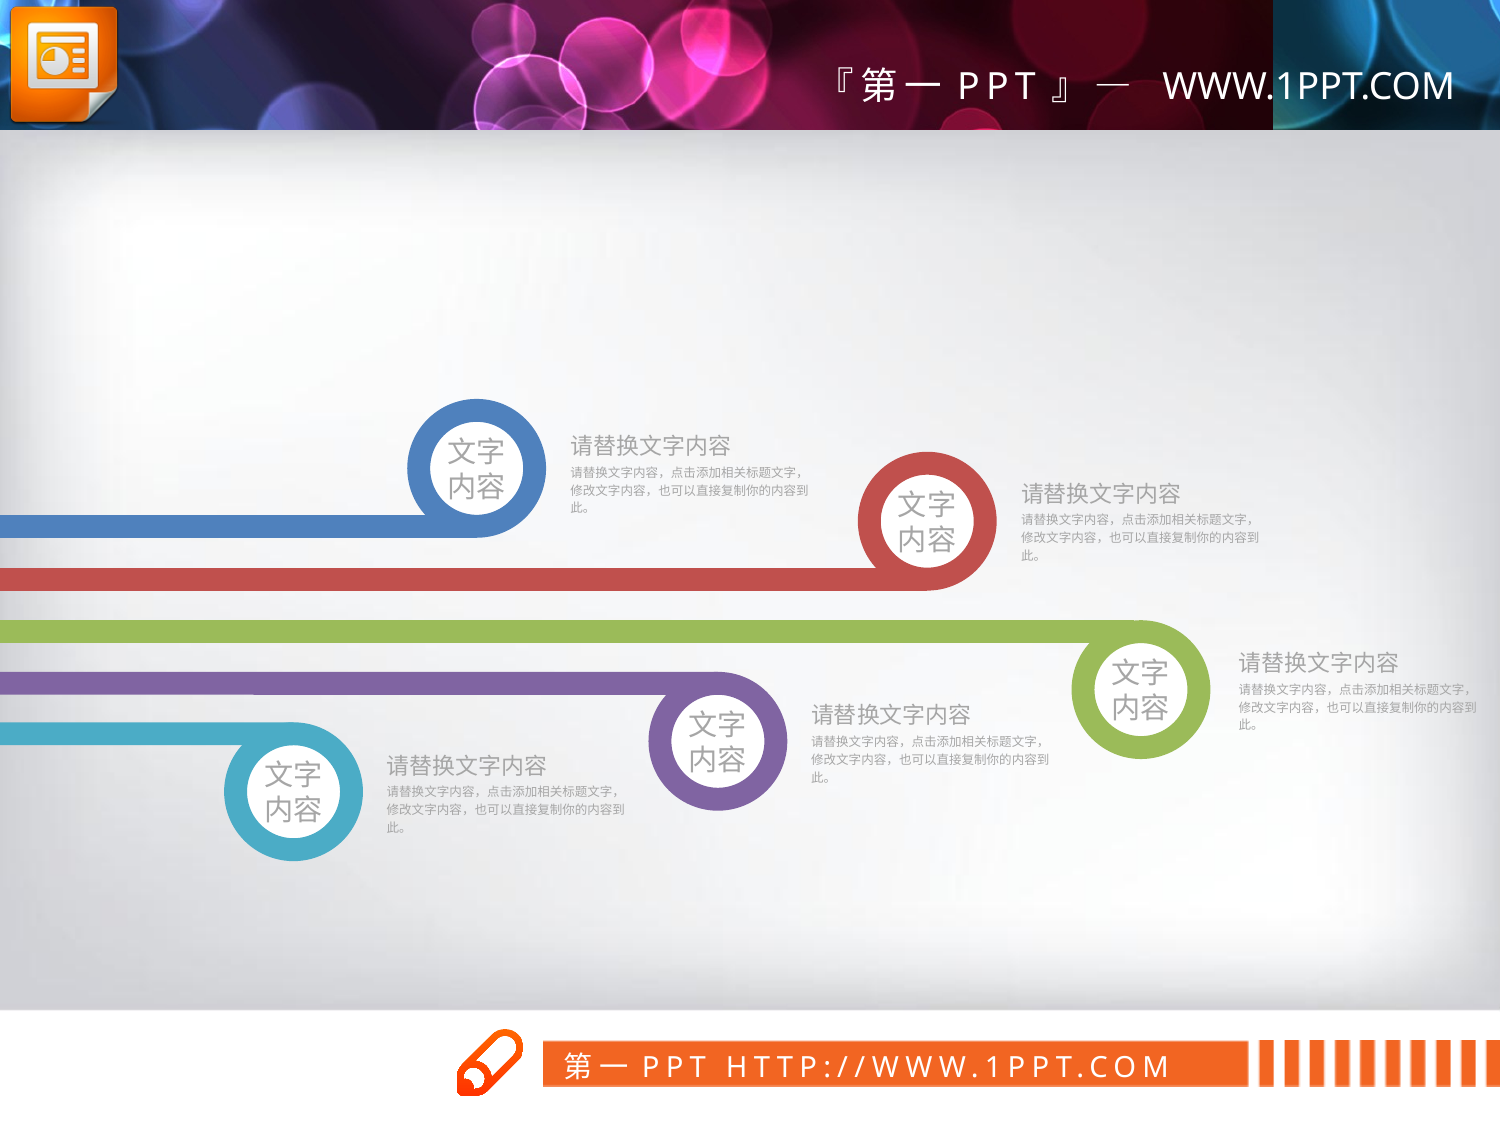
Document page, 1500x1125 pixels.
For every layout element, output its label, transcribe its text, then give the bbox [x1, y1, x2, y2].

text_box 文字内容 [657, 681, 778, 802]
text_box 文字内容 [867, 461, 988, 582]
picture [543, 1040, 1500, 1087]
text_box 文字内容 [1080, 629, 1202, 750]
text_box 请替换文字内容 [811, 695, 995, 729]
text_box 请替换文字内容，点击添加相关标题文字，修改文字内容，也可以直接复制你的内容到此。 [1021, 509, 1259, 564]
text_box 请替换文字内容，点击添加相关标题文字，修改文字内容，也可以直接复制你的内容到此。 [811, 730, 1049, 785]
text_box 请替换文字内容 [1021, 473, 1205, 507]
text_box 请替换文字内容，点击添加相关标题文字，修改文字内容，也可以直接复制你的内容到此。 [1238, 678, 1477, 733]
text_box 文字内容 [416, 408, 537, 529]
picture [0, 0, 1500, 1012]
text_box 请替换文字内容 [570, 426, 755, 460]
text_box 文字内容 [233, 731, 354, 852]
text_box 请替换文字内容，点击添加相关标题文字，修改文字内容，也可以直接复制你的内容到此。 [570, 461, 809, 516]
text_box 请替换文字内容 [1238, 643, 1423, 677]
text_box 请替换文字内容 [386, 745, 571, 779]
text_box 请替换文字内容，点击添加相关标题文字，修改文字内容，也可以直接复制你的内容到此。 [386, 781, 625, 836]
